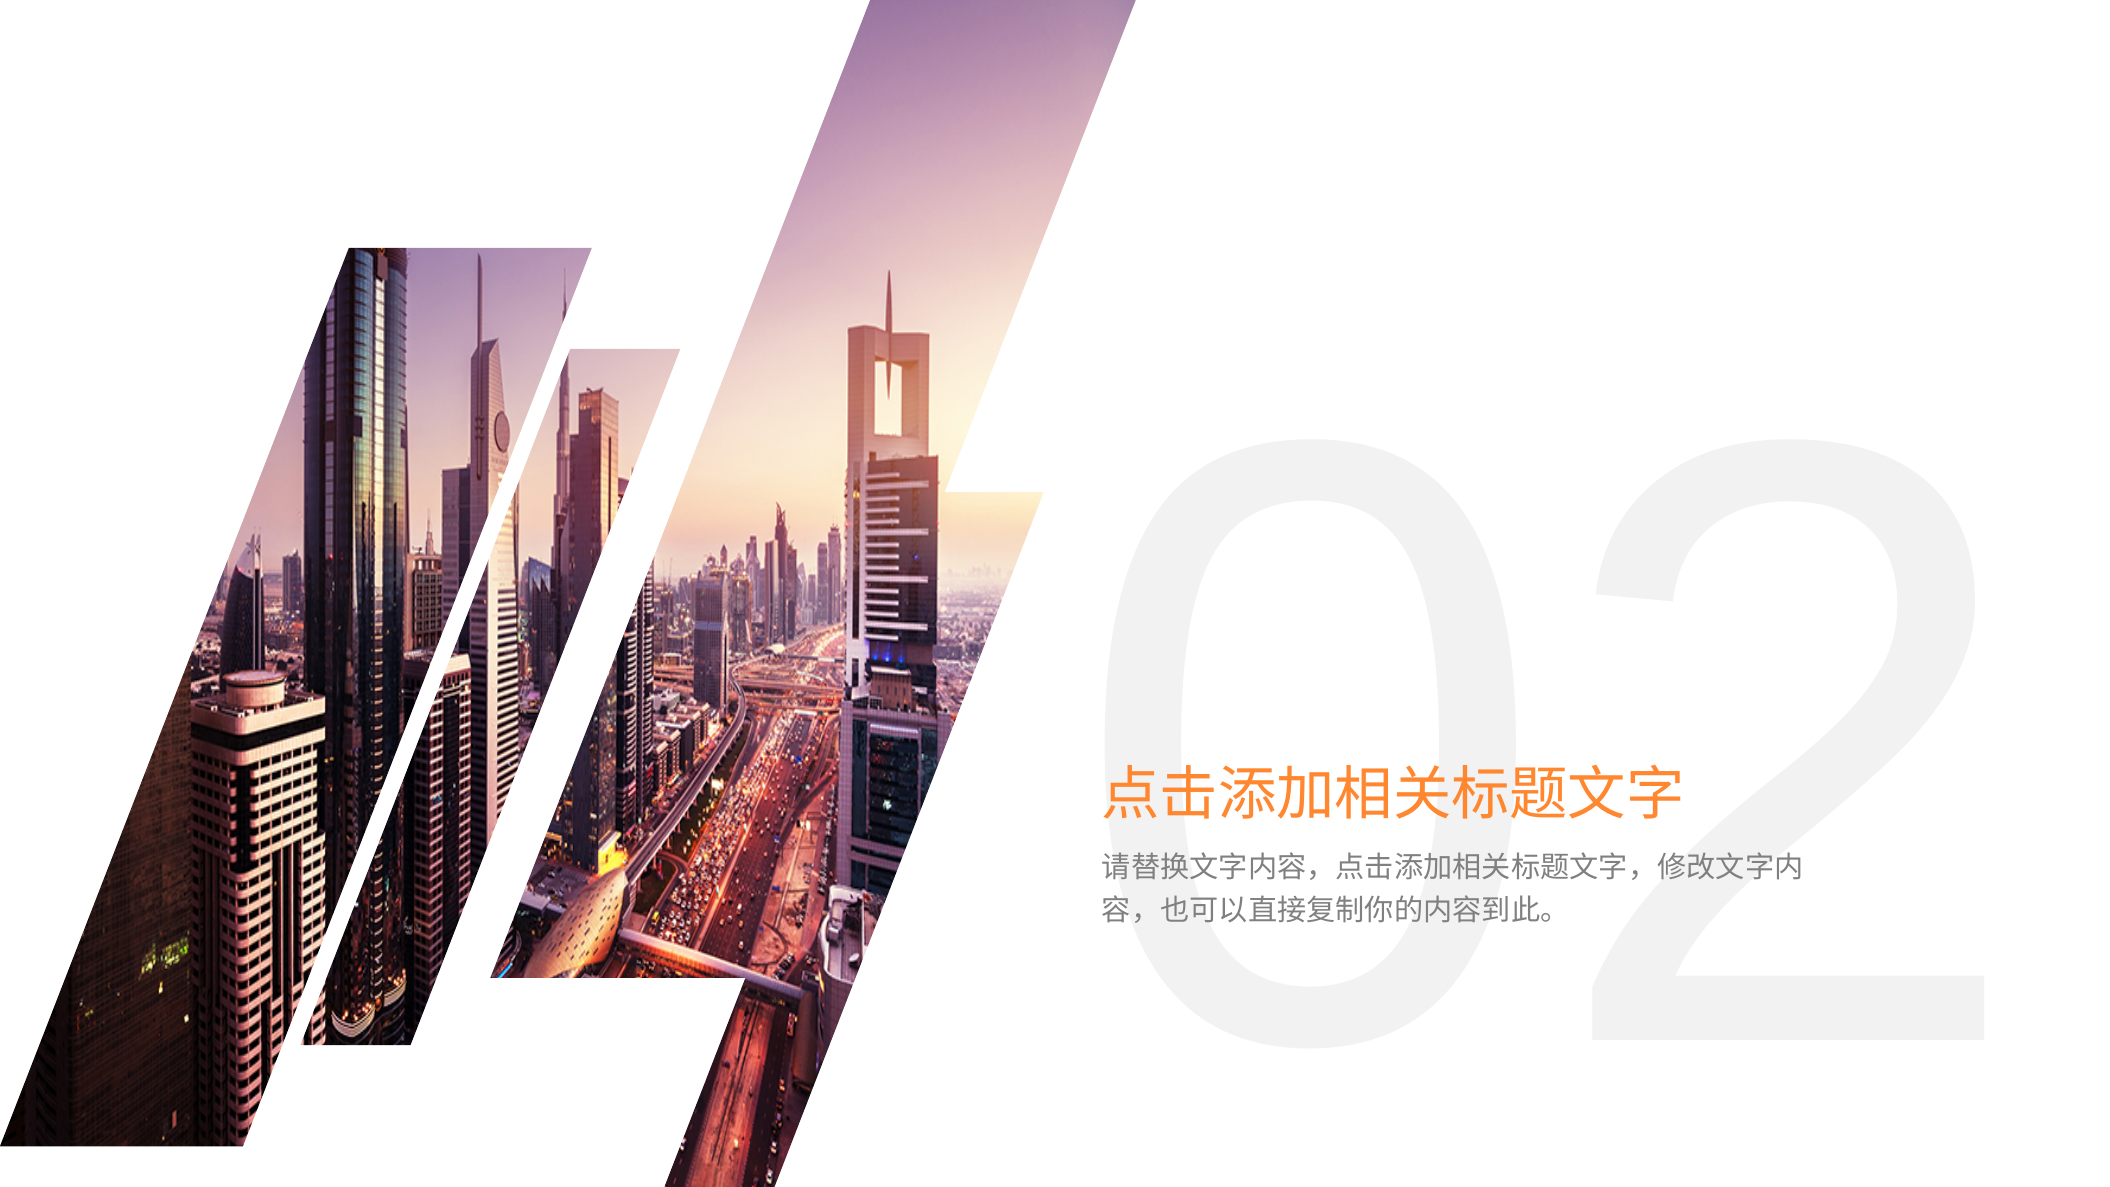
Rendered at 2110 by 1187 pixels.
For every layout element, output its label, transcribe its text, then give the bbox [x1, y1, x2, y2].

text_box 请替换文字内容，点击添加相关标题文字，修改文字内容，也可以直接复制你的内容到此。 [1101, 841, 1843, 926]
text_box [0, 246, 594, 1148]
text_box [298, 347, 682, 1047]
text_box 点击添加相关标题文字 [1101, 741, 1843, 826]
text_box [488, 0, 1137, 1187]
text_box 02 [1071, 0, 2052, 1187]
